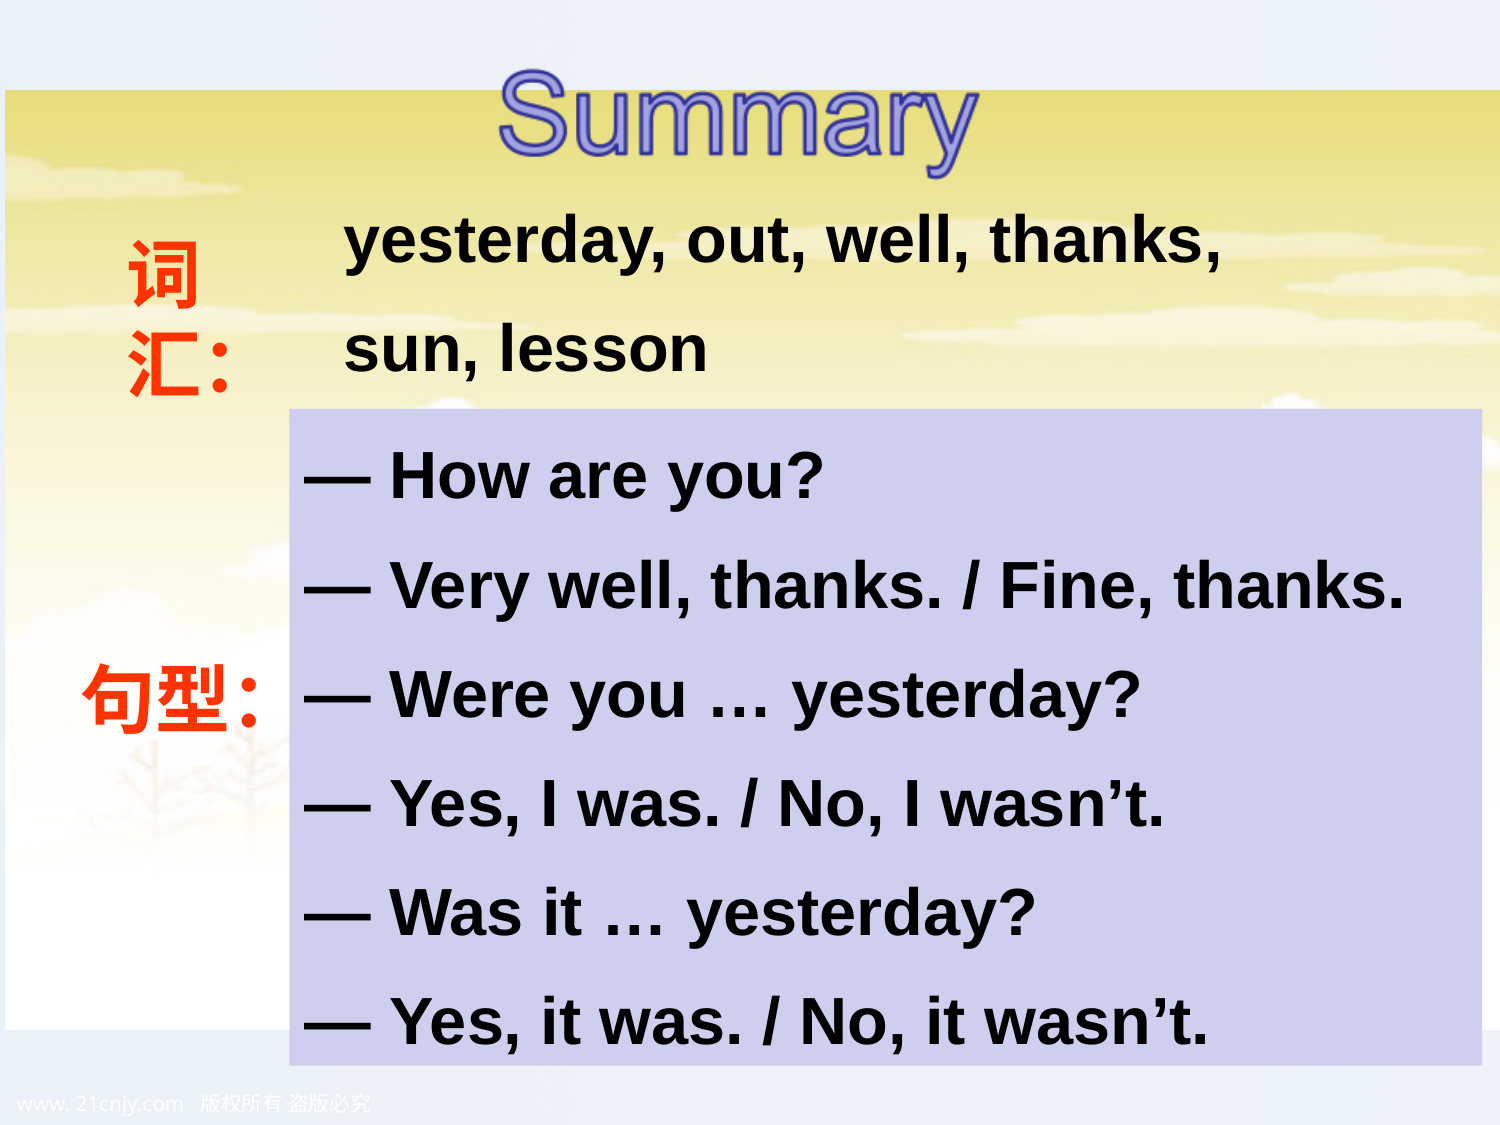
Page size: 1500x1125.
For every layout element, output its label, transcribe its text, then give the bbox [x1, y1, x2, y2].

picture [0, 0, 1500, 1125]
text_box — How are you? — Very well, thanks. / Fine, thanks. — Were you … yesterday? — Yes, I was. / No, I wasn’t. — Was it … yesterday? — Yes, it was. / No, it wasn’t. [289, 1030, 1483, 1066]
